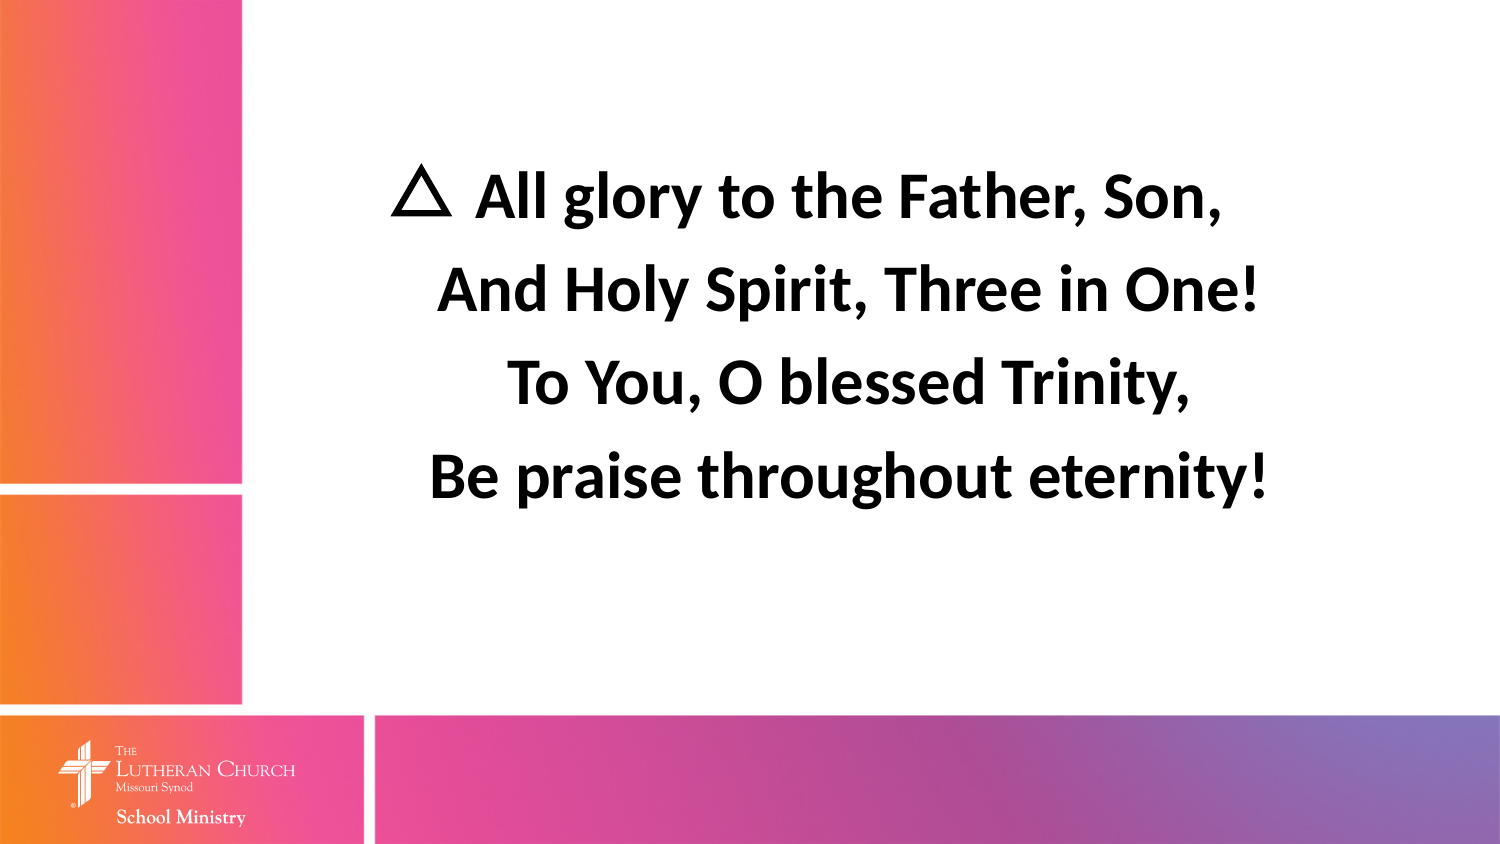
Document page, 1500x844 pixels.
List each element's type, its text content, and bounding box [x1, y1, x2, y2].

picture [0, 0, 1500, 844]
text_box [394, 167, 449, 215]
list All glory to the Father, Son, And Holy Spirit, Three in One! To You, O blessed Trinity, Be praise throughout eternity! [310, 143, 1389, 548]
